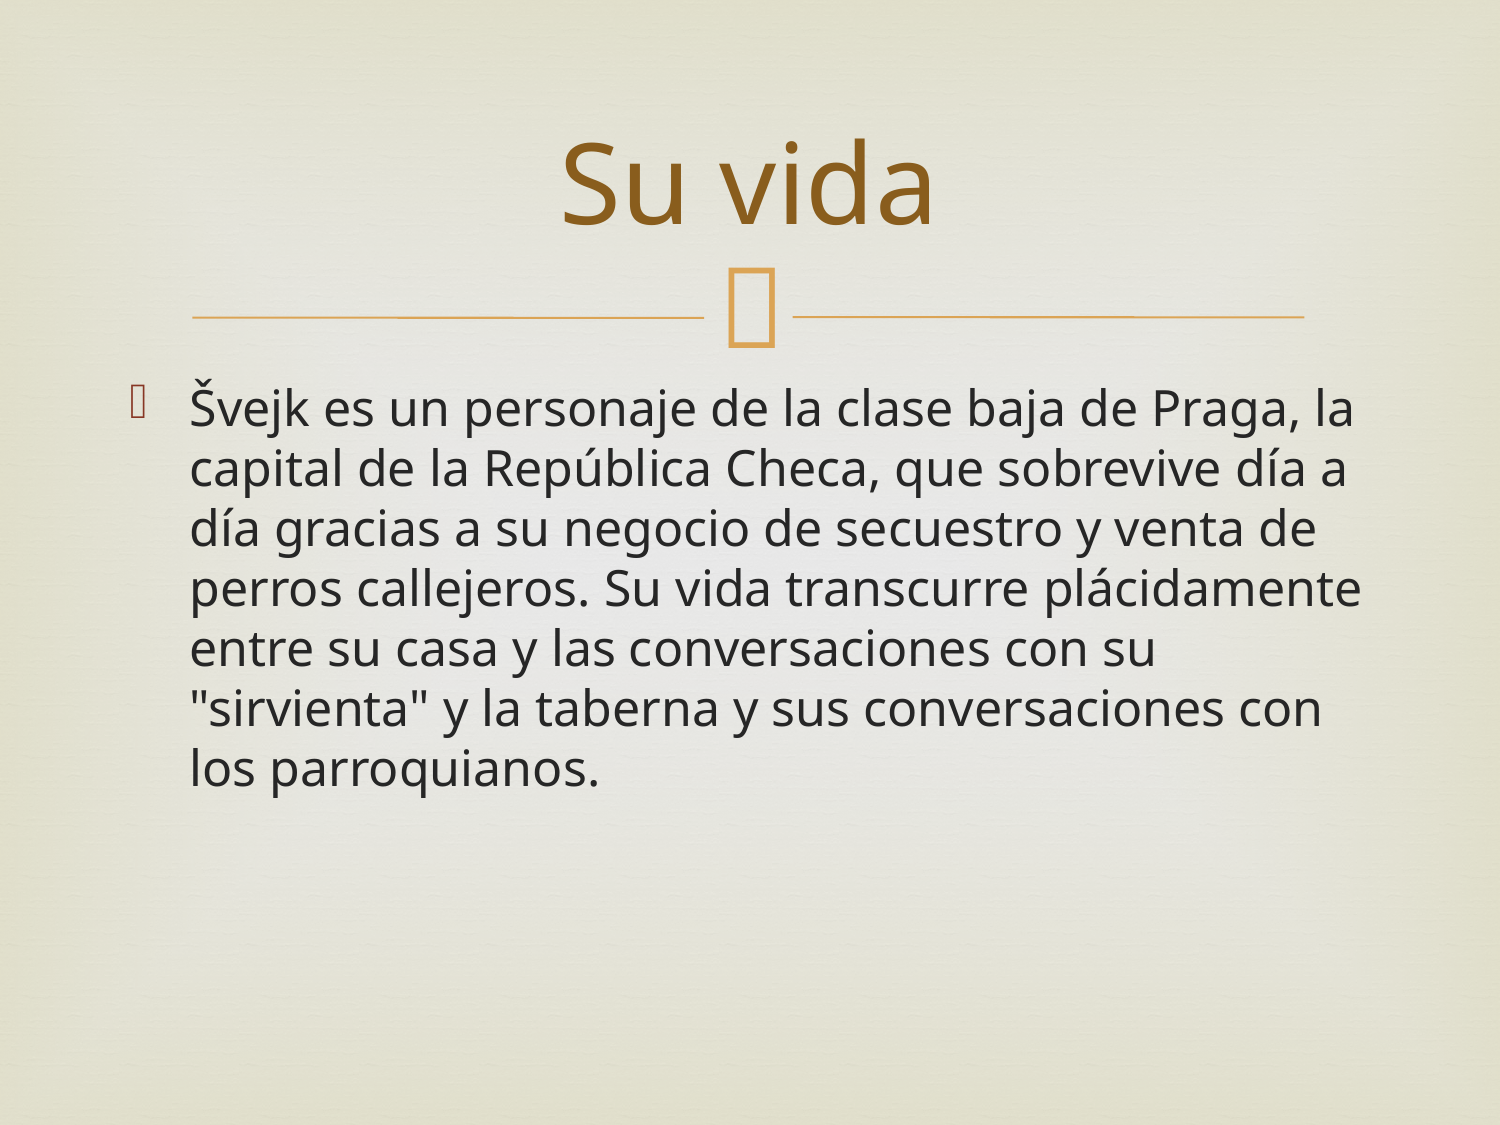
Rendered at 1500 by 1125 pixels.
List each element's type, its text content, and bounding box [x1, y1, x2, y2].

list Švejk es un personaje de la clase baja de Praga, la capital de la República Checa, que sobrevive día a día gracias a su negocio de secuestro y venta de perros callejeros. Su vida transcurre plácidamente entre su casa y las conversaciones con su "sirvienta" y la taberna y sus conversaciones con los parroquianos. [114, 368, 1386, 1005]
title Su vida [112, 93, 1386, 267]
